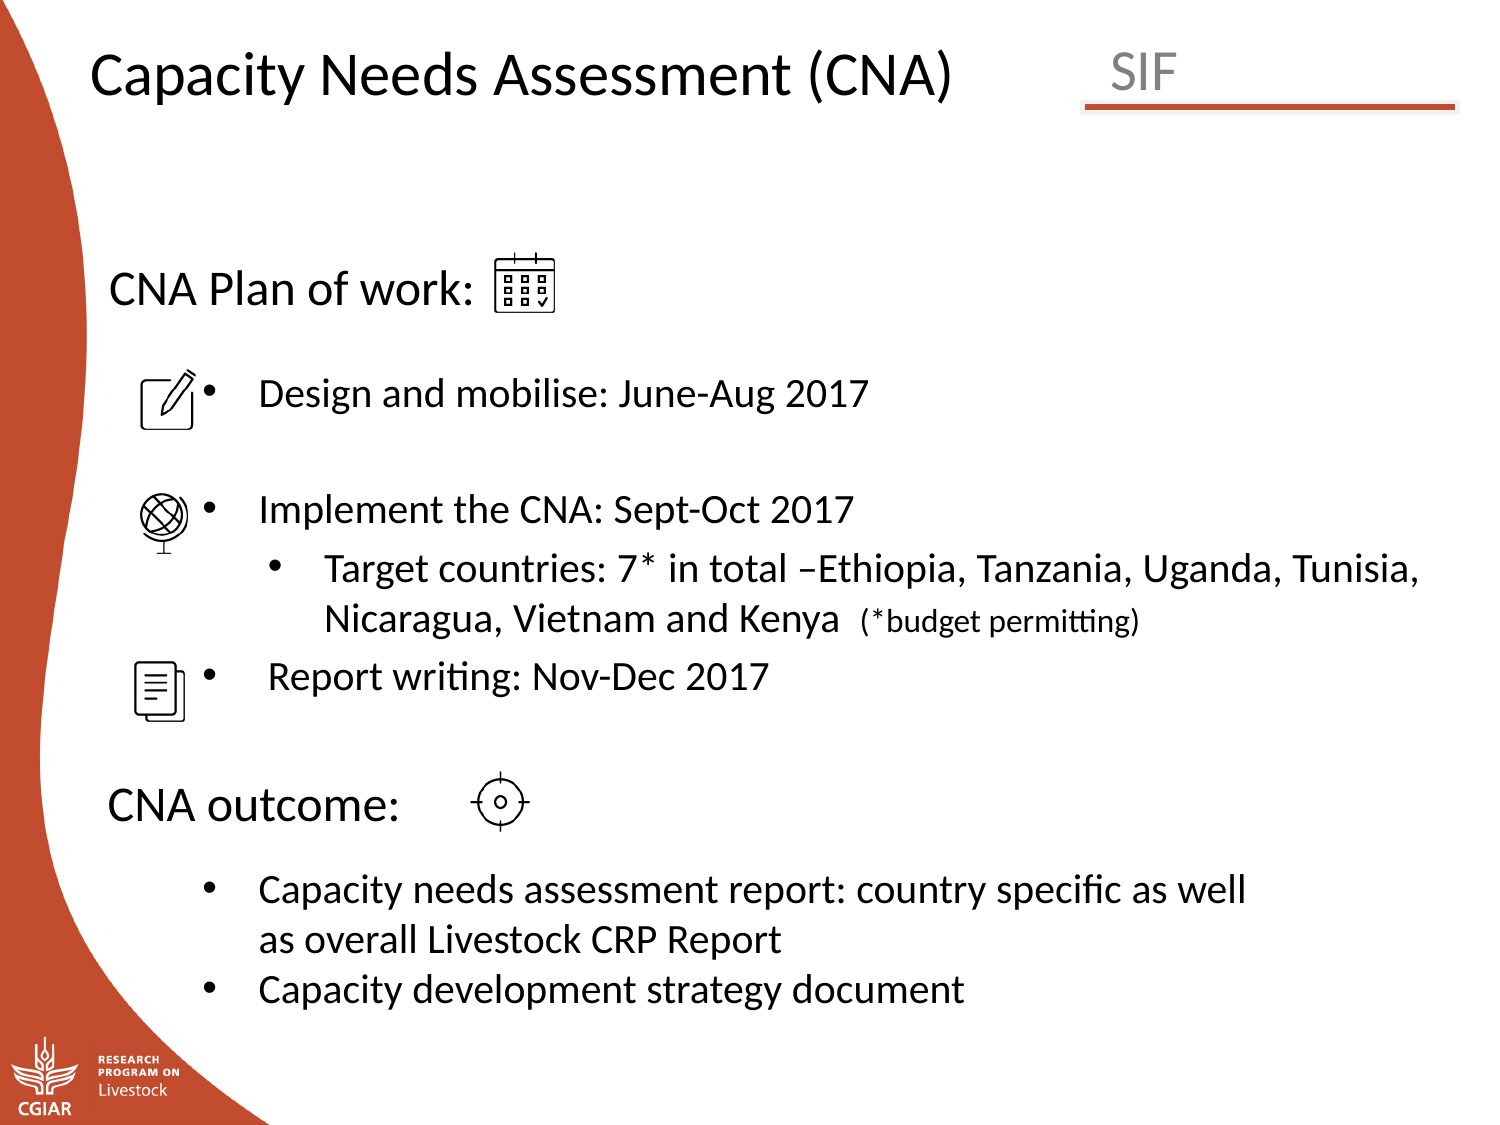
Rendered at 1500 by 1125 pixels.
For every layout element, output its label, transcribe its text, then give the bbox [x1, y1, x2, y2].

list Capacity Needs Assessment (CNA) [75, 24, 1095, 125]
picture [469, 771, 531, 832]
picture [494, 252, 555, 313]
picture [0, 0, 270, 1125]
text_box SIF [1095, 24, 1471, 125]
text_box [1080, 100, 1460, 115]
text_box CNA outcome: [93, 764, 428, 839]
text_box Design and mobilise: June-Aug 2017 Implement the CNA: Sept-Oct 2017 Target countries: 7* in total –Ethiopia, Tanzania, Uganda, Tunisia, Nicaragua, Vietnam and Kenya (*budget permitting) Report writing: Nov-Dec 2017 [187, 312, 1475, 750]
text_box CNA Plan of work: [94, 248, 491, 324]
text_box Capacity needs assessment report: country specific as well as overall Livestock CRP Report Capacity development strategy document [187, 854, 1296, 1099]
